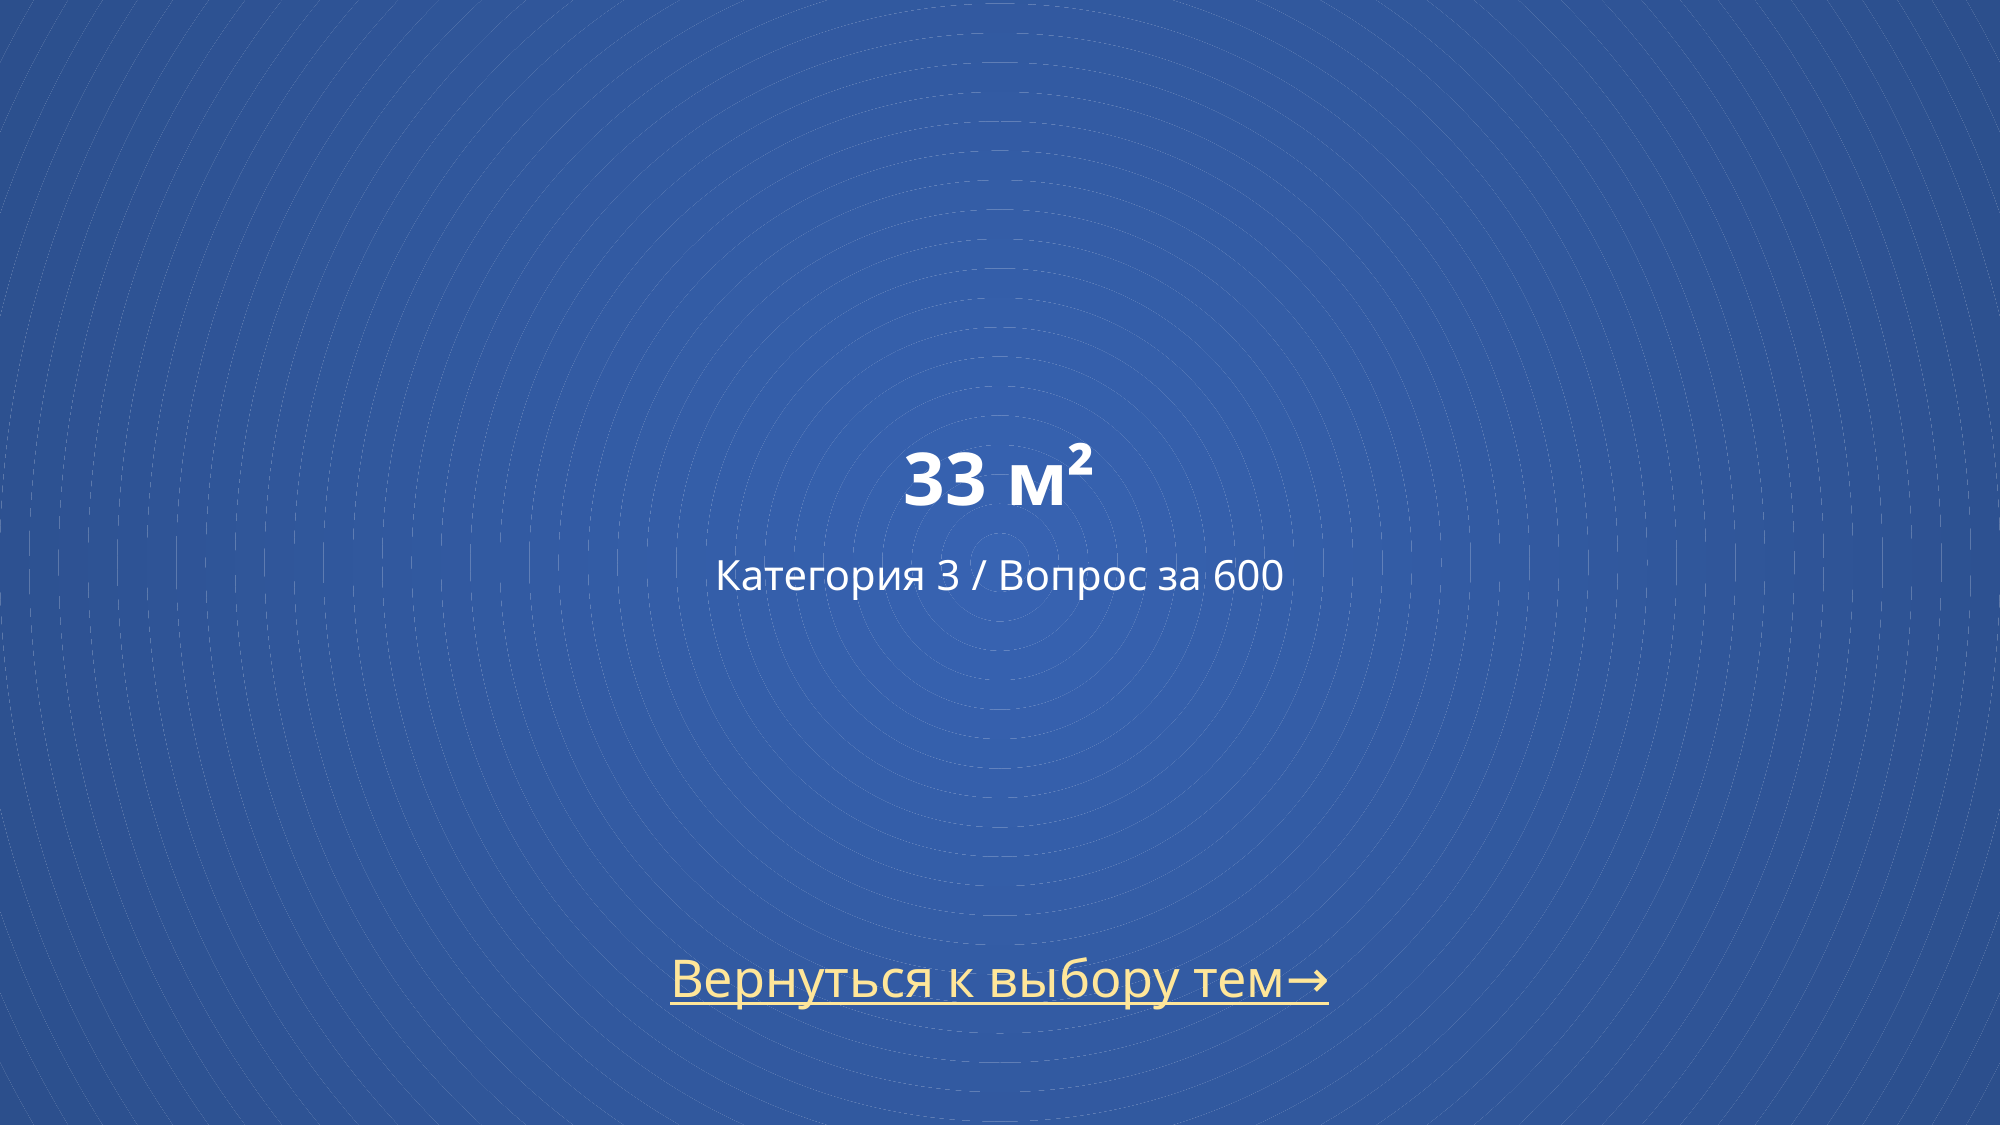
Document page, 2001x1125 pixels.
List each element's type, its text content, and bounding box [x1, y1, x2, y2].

text_box Вернуться к выбору тем→ [655, 938, 1345, 1016]
title 33 м² Категория 3 / Вопрос за 600 [117, 396, 1883, 646]
